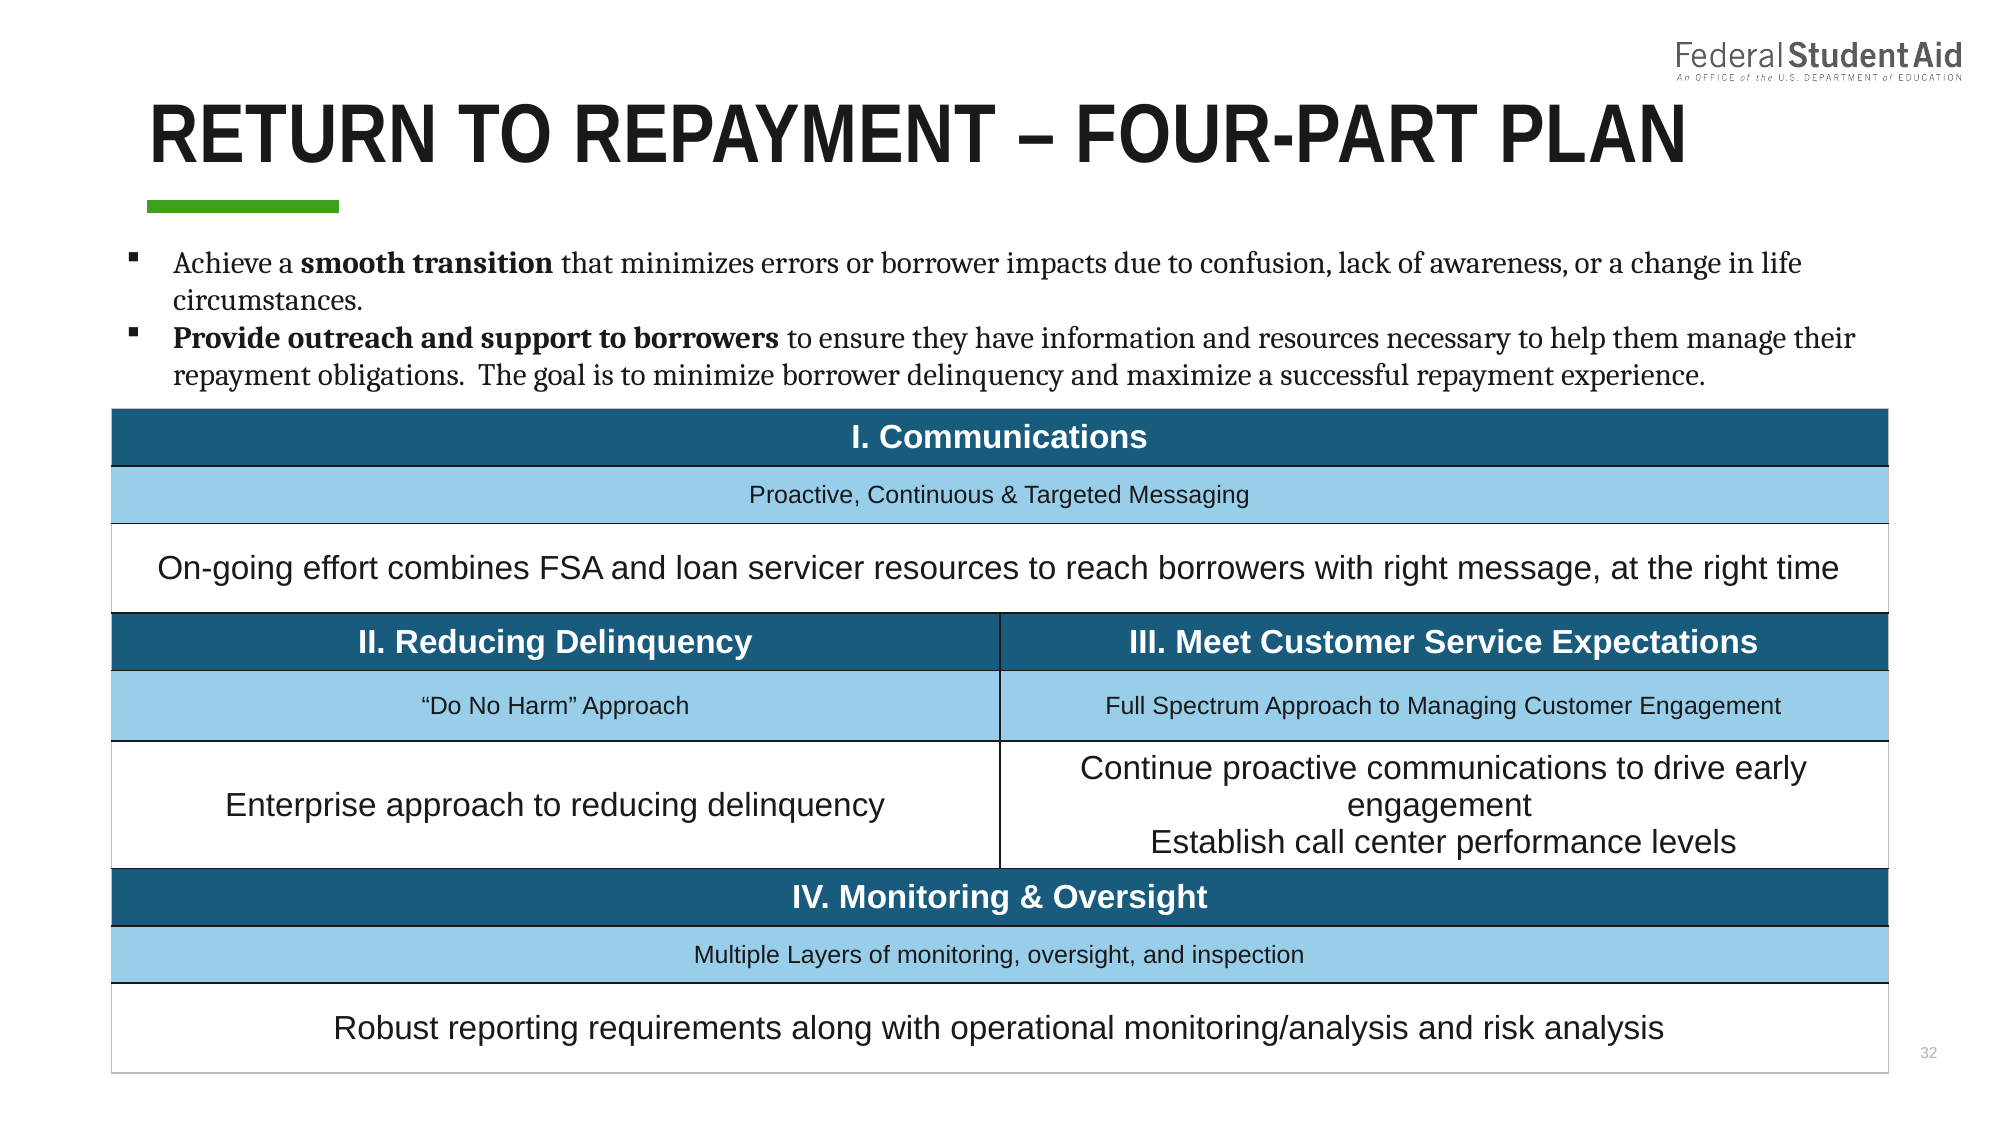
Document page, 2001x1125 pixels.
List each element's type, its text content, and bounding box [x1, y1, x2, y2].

table_cell Proactive, Continuous & Targeted Messaging [112, 467, 1888, 523]
table_cell Full Spectrum Approach to Managing Customer Engagement [1001, 671, 1888, 740]
table_cell Multiple Layers of monitoring, oversight, and inspection [112, 927, 1888, 982]
table_cell Continue proactive communications to drive early engagement Establish call center performance levels [1001, 742, 1888, 868]
slide_number 32 [1920, 1042, 1986, 1094]
table_cell III. Meet Customer Service Expectations [1001, 614, 1888, 670]
table_cell IV. Monitoring & Oversight [112, 869, 1888, 925]
picture [1651, 16, 1986, 106]
text_box Achieve a smooth transition that minimizes errors or borrower impacts due to confusion, lack of awareness, or a change in life circumstances. Provide outreach and support to borrowers to ensure they have information and resources necessary to help them manage their repayment obligations. The goal is to minimize borrower delinquency and maximize a successful repayment experience. [111, 234, 1889, 400]
table_header I. Communications [112, 409, 1888, 465]
table_cell On-going effort combines FSA and loan servicer resources to reach borrowers with right message, at the right time [112, 524, 1888, 612]
title Return to repayment – four-part plan [149, 57, 1765, 189]
table_cell II. Reducing Delinquency [112, 614, 999, 670]
table_cell Robust reporting requirements along with operational monitoring/analysis and risk analysis [112, 984, 1888, 1072]
table_cell “Do No Harm” Approach [112, 671, 999, 740]
table_cell Enterprise approach to reducing delinquency [112, 742, 999, 868]
